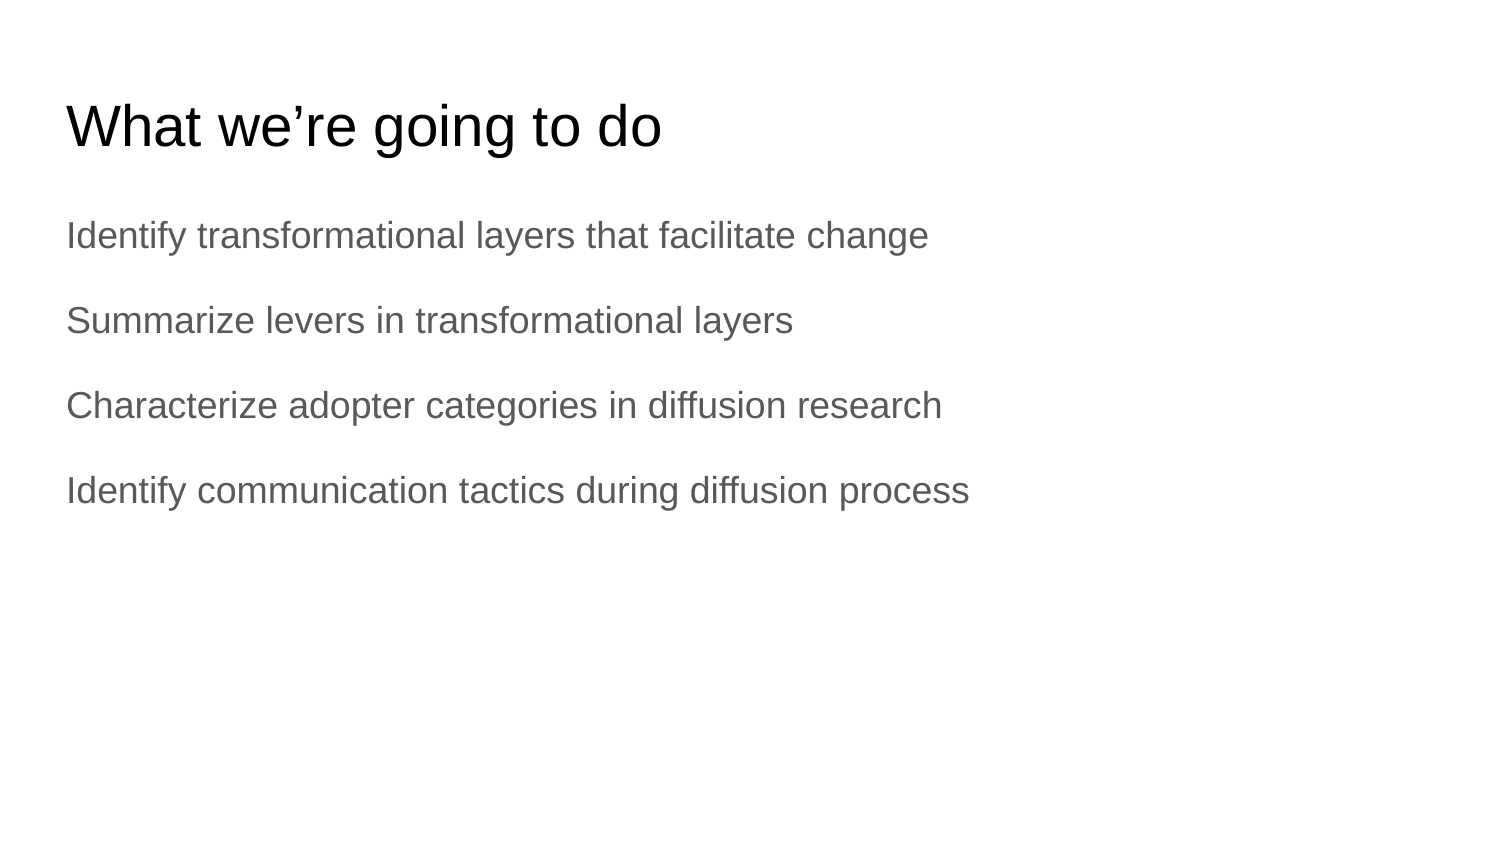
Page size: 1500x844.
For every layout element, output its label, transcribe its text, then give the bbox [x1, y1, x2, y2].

title What we’re going to do [51, 72, 1449, 167]
list Identify transformational layers that facilitate change Summarize levers in transformational layers Characterize adopter categories in diffusion research Identify communication tactics during diffusion process [51, 189, 1449, 750]
